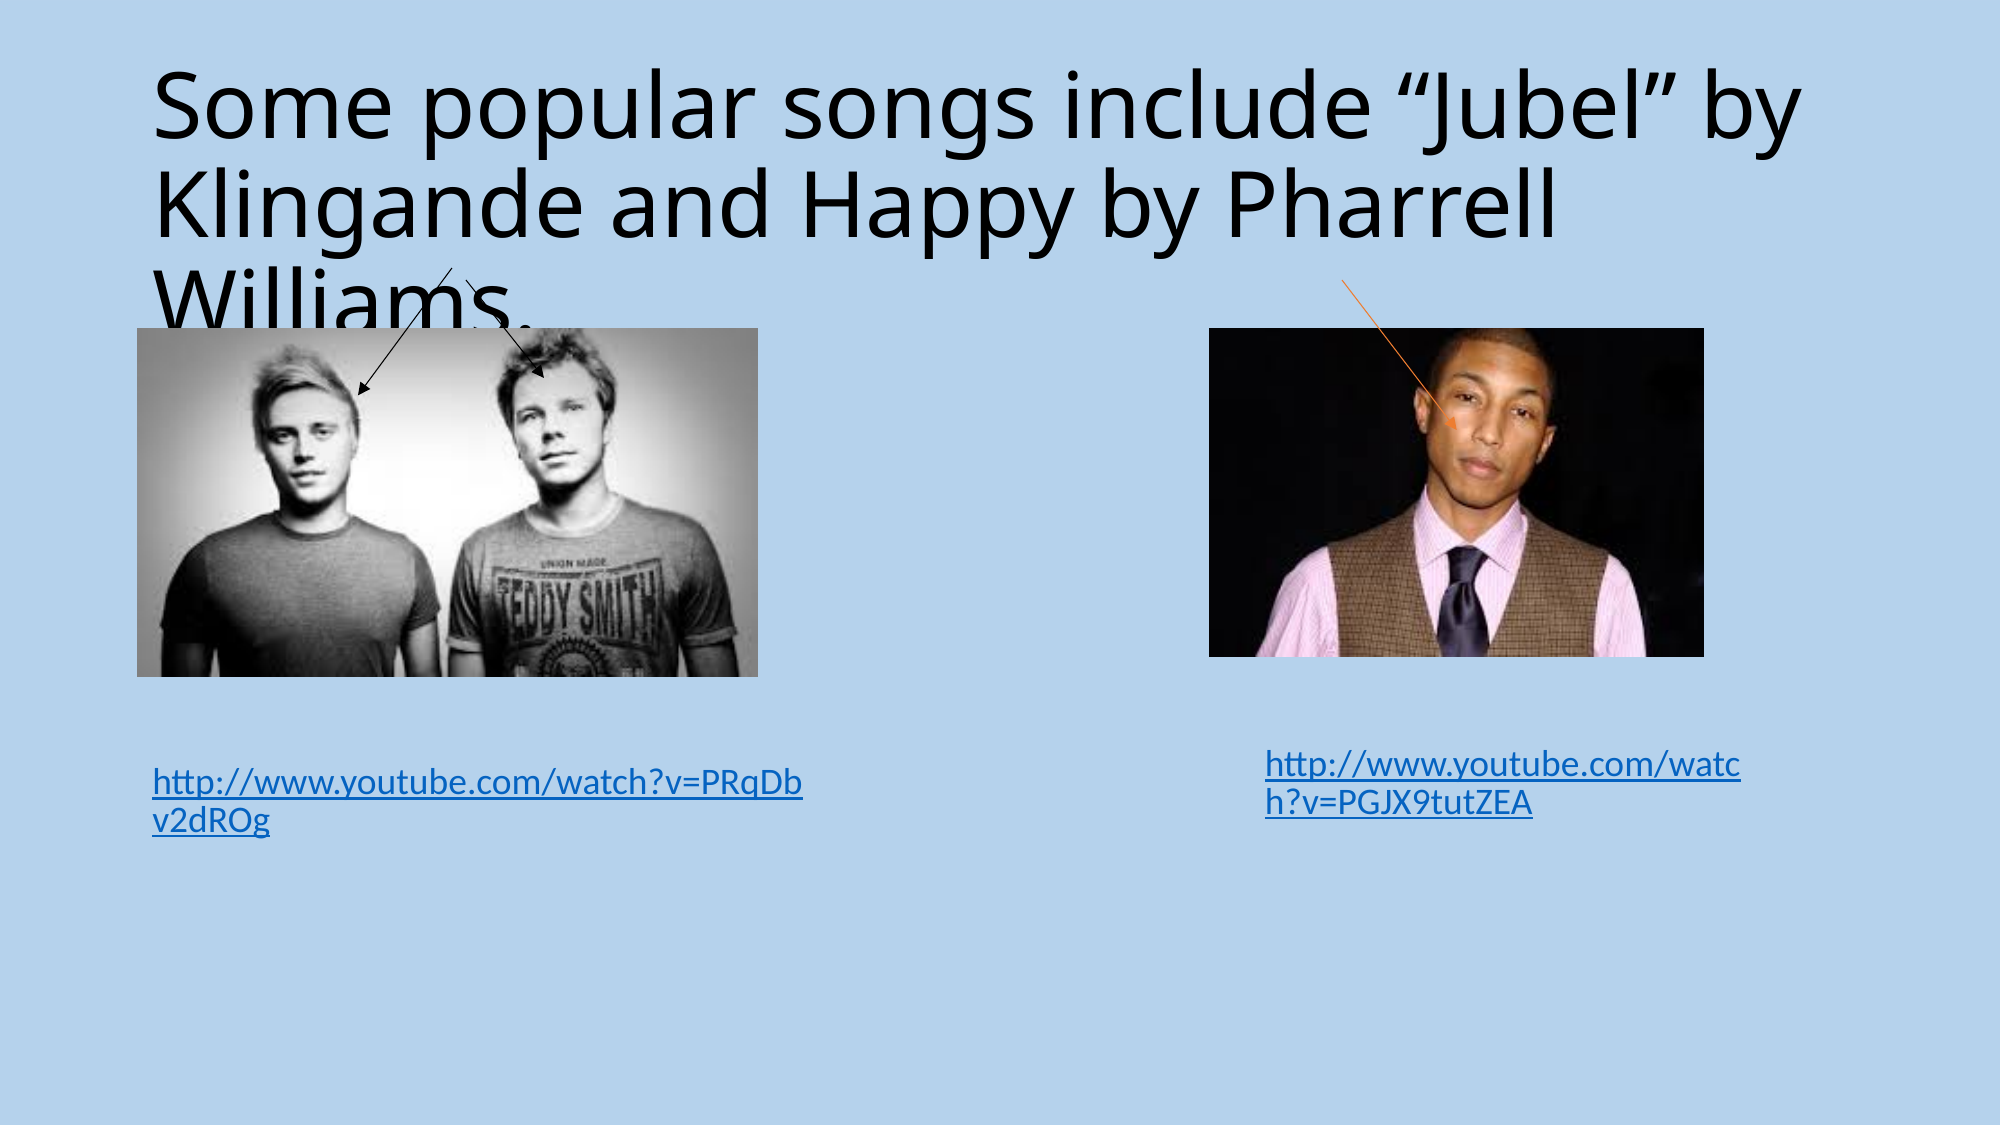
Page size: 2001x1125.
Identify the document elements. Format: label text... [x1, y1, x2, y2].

title Some popular songs include “Jubel” by Klingande and Happy by Pharrell Williams. [137, 59, 1863, 356]
picture [137, 328, 758, 677]
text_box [357, 267, 452, 396]
text_box http://www.youtube.com/watch?v=PGJX9tutZEA [1249, 731, 1758, 792]
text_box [465, 279, 544, 378]
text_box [1341, 279, 1457, 430]
text_box http://www.youtube.com/watch?v=PRqDbv2dROg [137, 749, 818, 810]
picture [1209, 328, 1704, 657]
